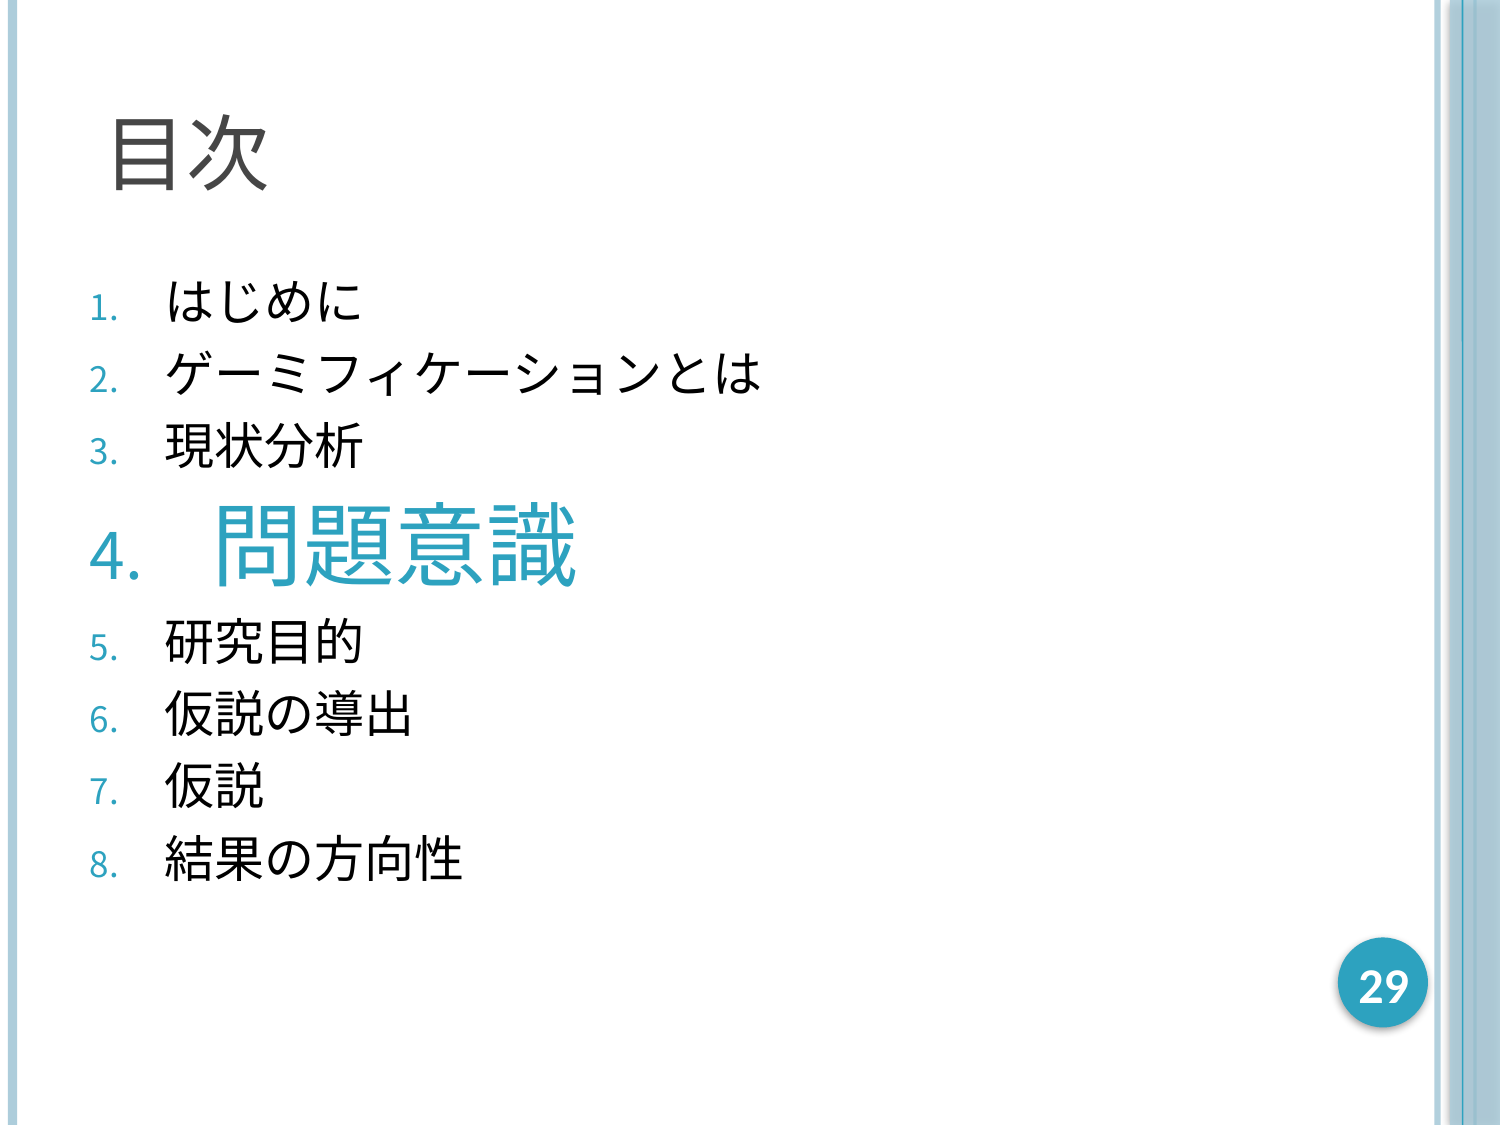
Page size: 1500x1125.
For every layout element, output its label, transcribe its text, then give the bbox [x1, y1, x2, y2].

slide_number 29 [1333, 940, 1434, 1027]
title 目次 [88, 66, 313, 209]
list はじめに ゲーミフィケーションとは 現状分析 問題意識 研究目的 仮説の導出 仮説 結果の方向性 [75, 262, 1300, 1062]
